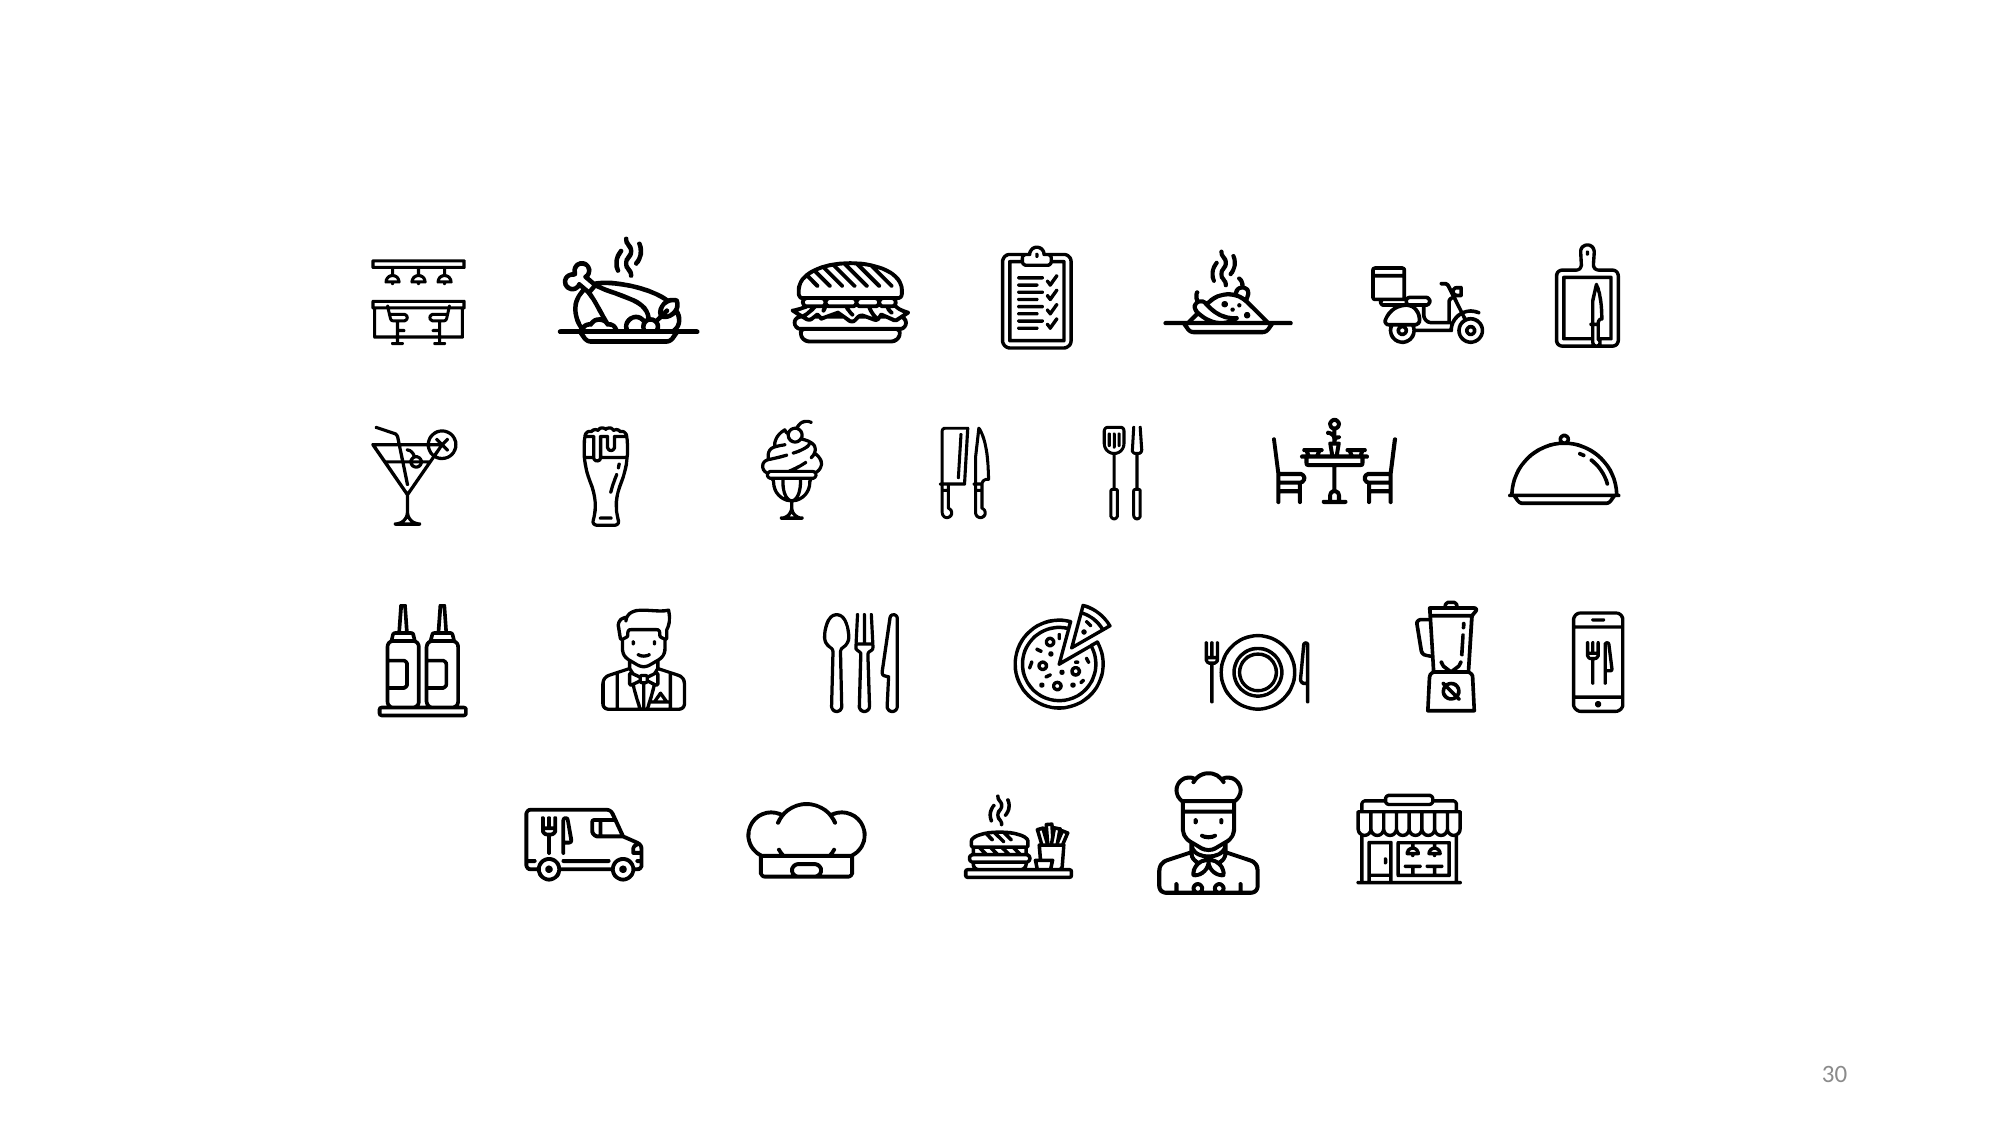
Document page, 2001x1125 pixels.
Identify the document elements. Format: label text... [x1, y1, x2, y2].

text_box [524, 807, 644, 882]
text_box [963, 794, 1074, 880]
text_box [1013, 603, 1112, 710]
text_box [1554, 243, 1620, 348]
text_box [822, 613, 899, 714]
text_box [1415, 600, 1479, 713]
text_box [1204, 633, 1310, 711]
text_box [790, 261, 910, 344]
text_box [371, 425, 458, 526]
text_box [377, 604, 468, 718]
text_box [938, 426, 991, 520]
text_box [1163, 249, 1293, 335]
slide_number 30 [1412, 1042, 1863, 1103]
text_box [1272, 417, 1397, 505]
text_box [371, 259, 466, 346]
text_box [1000, 245, 1073, 350]
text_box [601, 608, 687, 711]
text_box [582, 426, 630, 527]
text_box [746, 802, 867, 879]
text_box [761, 419, 824, 520]
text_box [1508, 433, 1621, 506]
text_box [1371, 266, 1485, 345]
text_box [557, 236, 700, 344]
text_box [1102, 425, 1144, 521]
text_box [1356, 793, 1462, 885]
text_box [1571, 611, 1625, 714]
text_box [1157, 771, 1260, 895]
